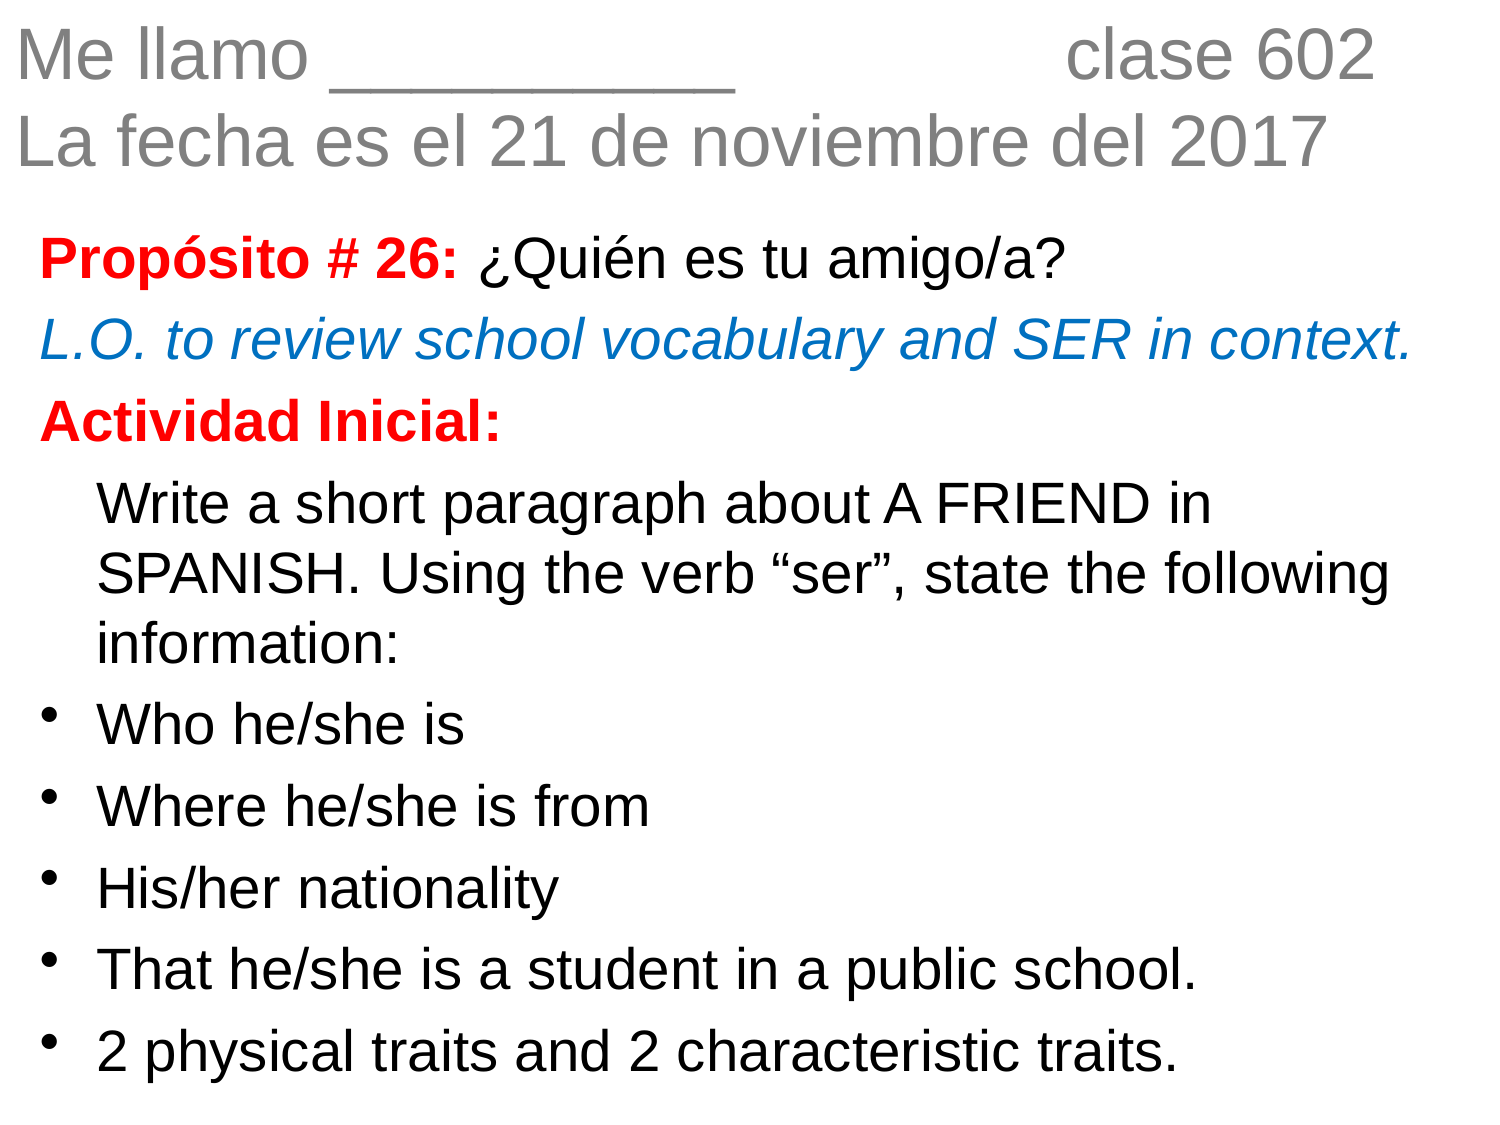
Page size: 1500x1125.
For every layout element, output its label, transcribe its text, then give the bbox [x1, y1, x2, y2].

title Me llamo __________ clase 602 La fecha es el 21 de noviembre del 2017 [0, 0, 1500, 188]
text_box Propósito # 26: ¿Quién es tu amigo/a? L.O. to review school vocabulary and SER in context. Actividad Inicial: Write a short paragraph about A FRIEND in SPANISH. Using the verb “ser”, state the following information: Who he/she is Where he/she is from His/her nationality That he/she is a student in a public school. 2 physical traits and 2 characteristic traits. [24, 212, 1463, 1000]
